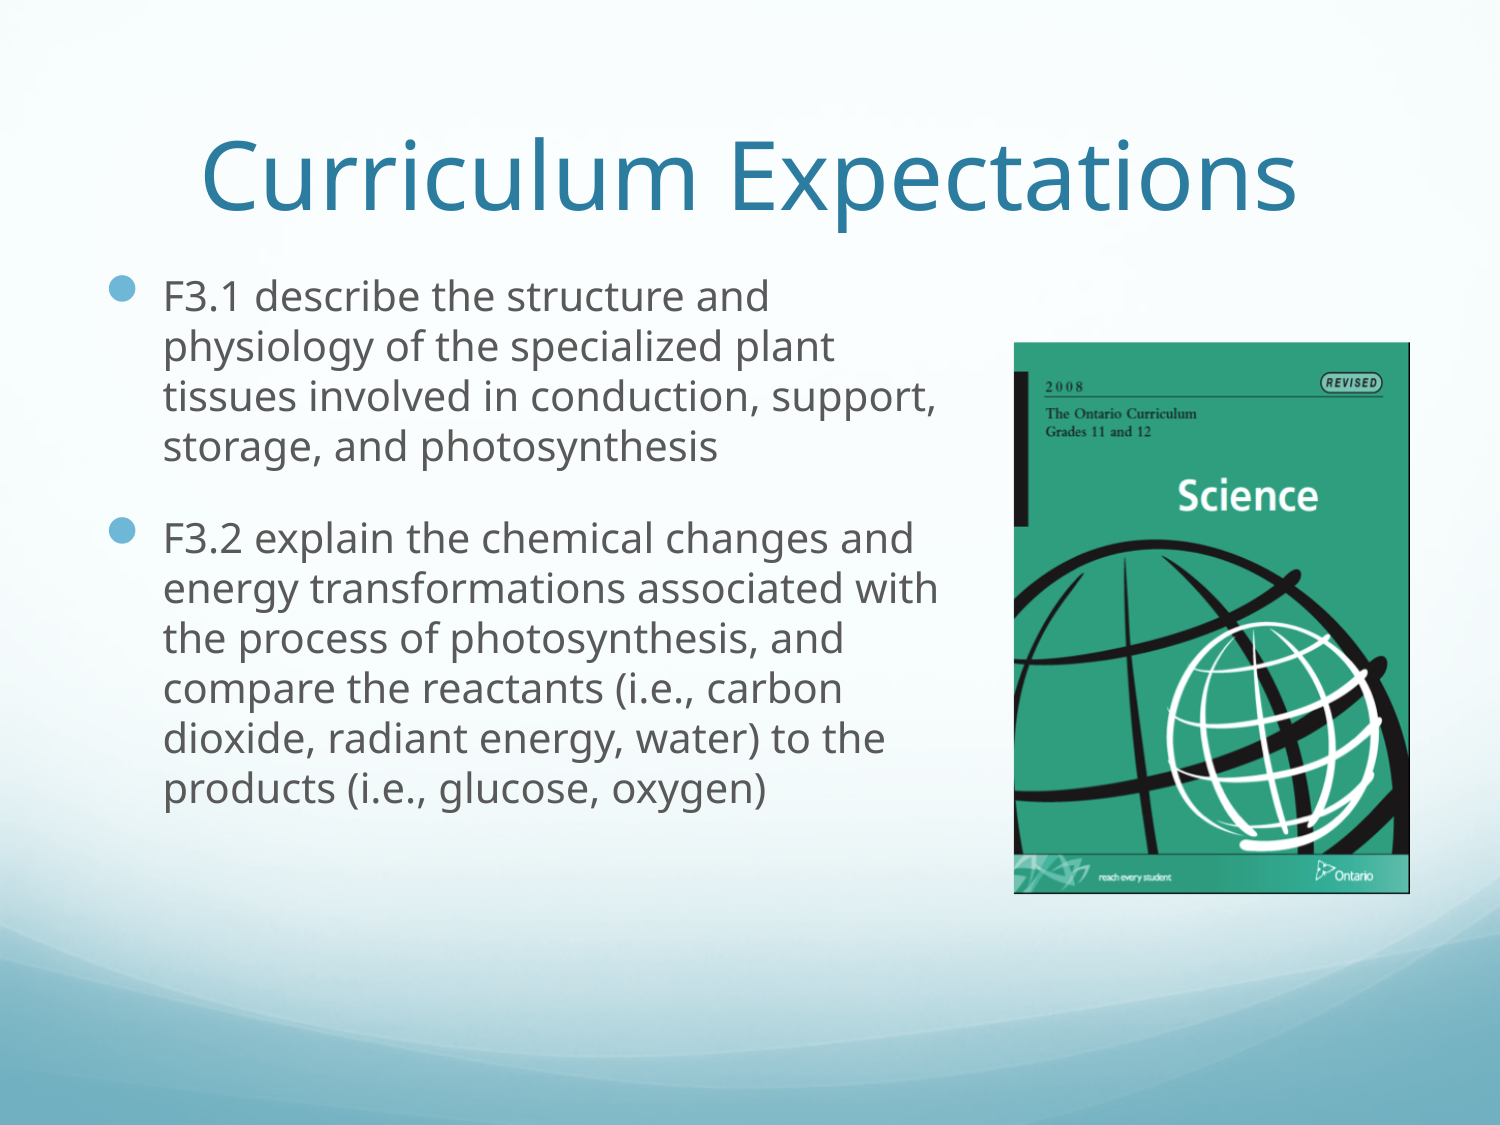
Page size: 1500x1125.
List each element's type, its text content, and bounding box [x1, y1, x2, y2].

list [1012, 261, 1410, 976]
title Curriculum Expectations [89, 17, 1410, 238]
list F3.1 describe the structure and physiology of the specialized plant tissues involved in conduction, support, storage, and photosynthesis F3.2 explain the chemical changes and energy transformations associated with the process of photosynthesis, and compare the reactants (i.e., carbon dioxide, radiant energy, water) to the products (i.e., glucose, oxygen) [89, 262, 962, 976]
